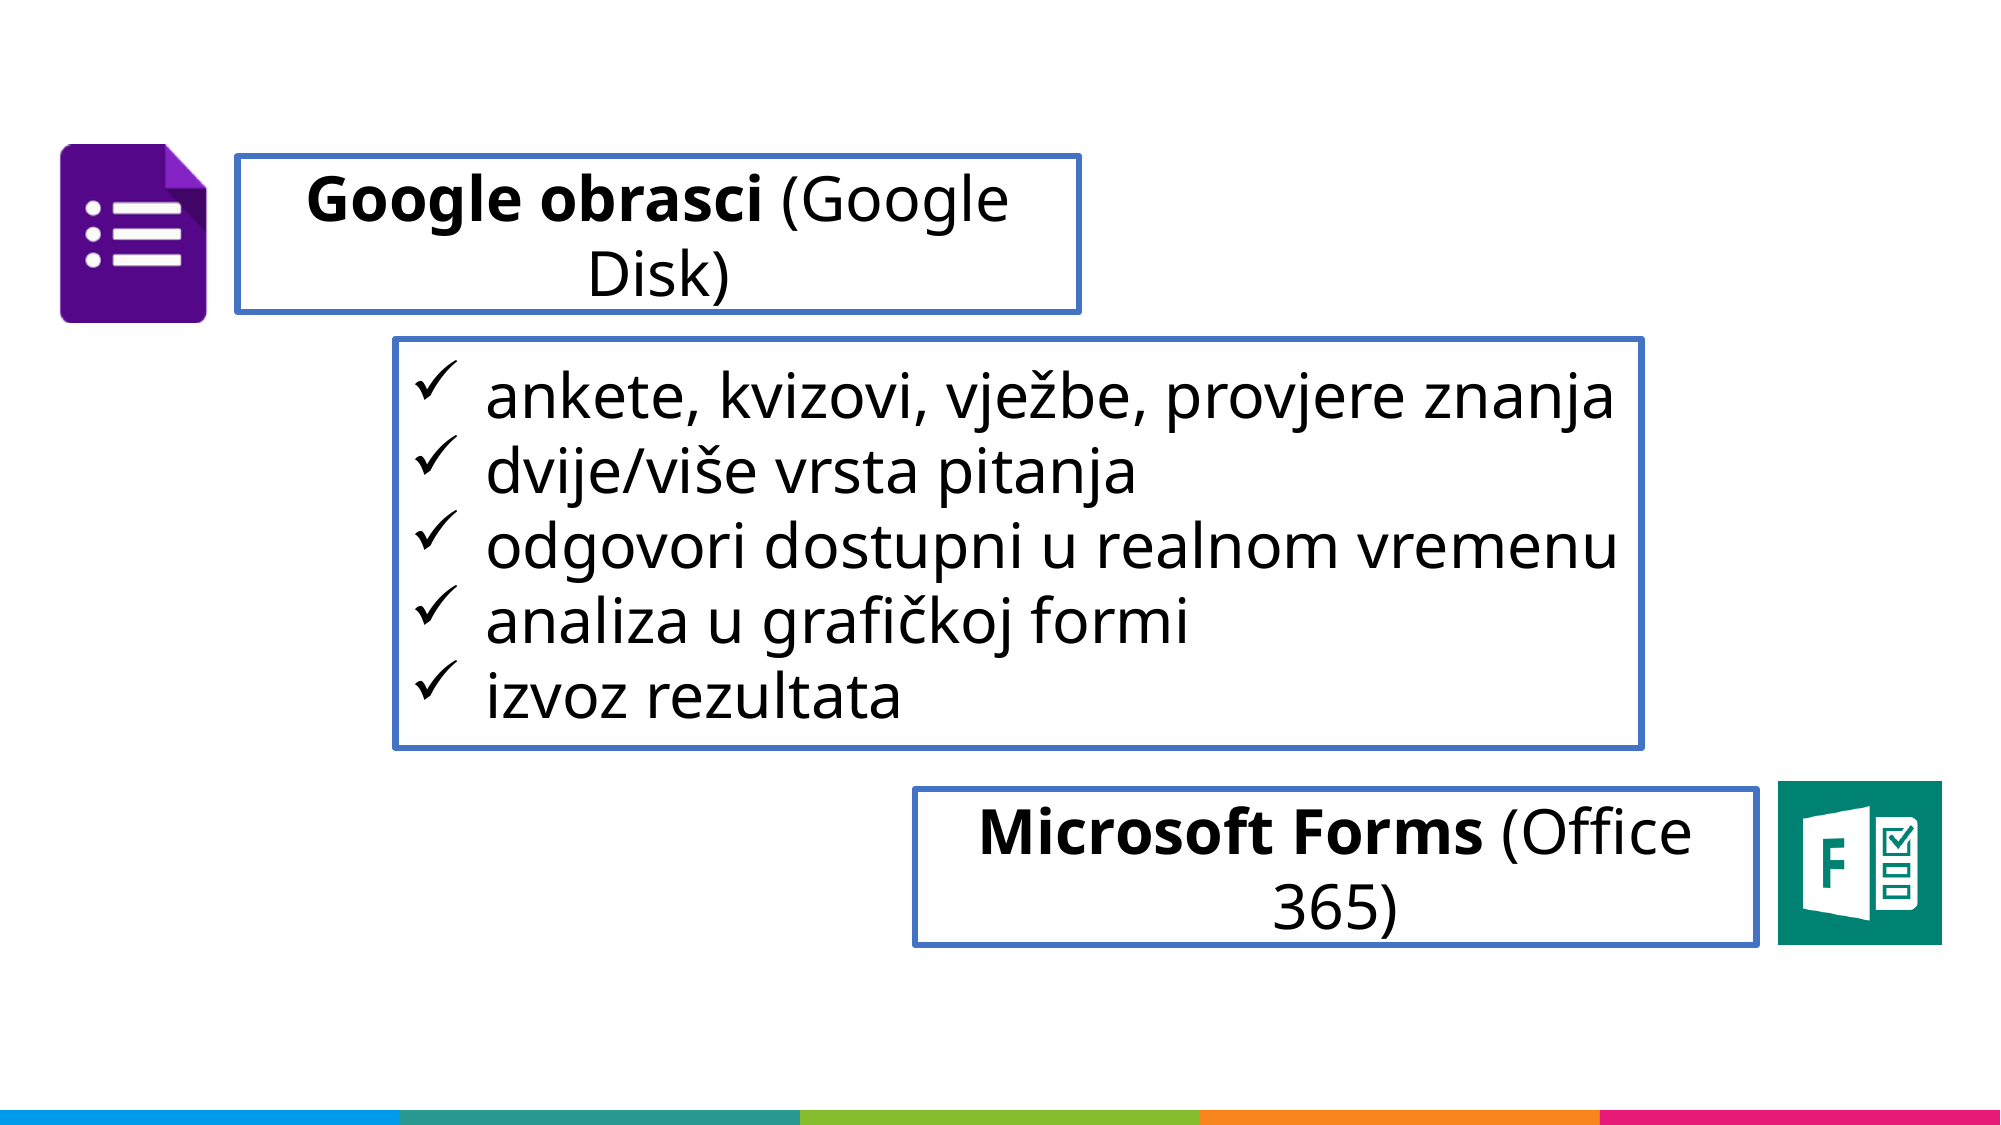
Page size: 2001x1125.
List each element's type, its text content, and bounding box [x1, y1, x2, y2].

text_box Microsoft Forms (Office 365) [913, 787, 1759, 947]
picture [1778, 781, 1943, 946]
picture [43, 144, 222, 323]
text_box ankete, kvizovi, vježbe, provjere znanja dvije/više vrsta pitanja odgovori dostupni u realnom vremenu analiza u grafičkoj formi izvoz rezultata [393, 337, 1644, 750]
text_box Google obrasci (Google Disk) [235, 154, 1081, 314]
